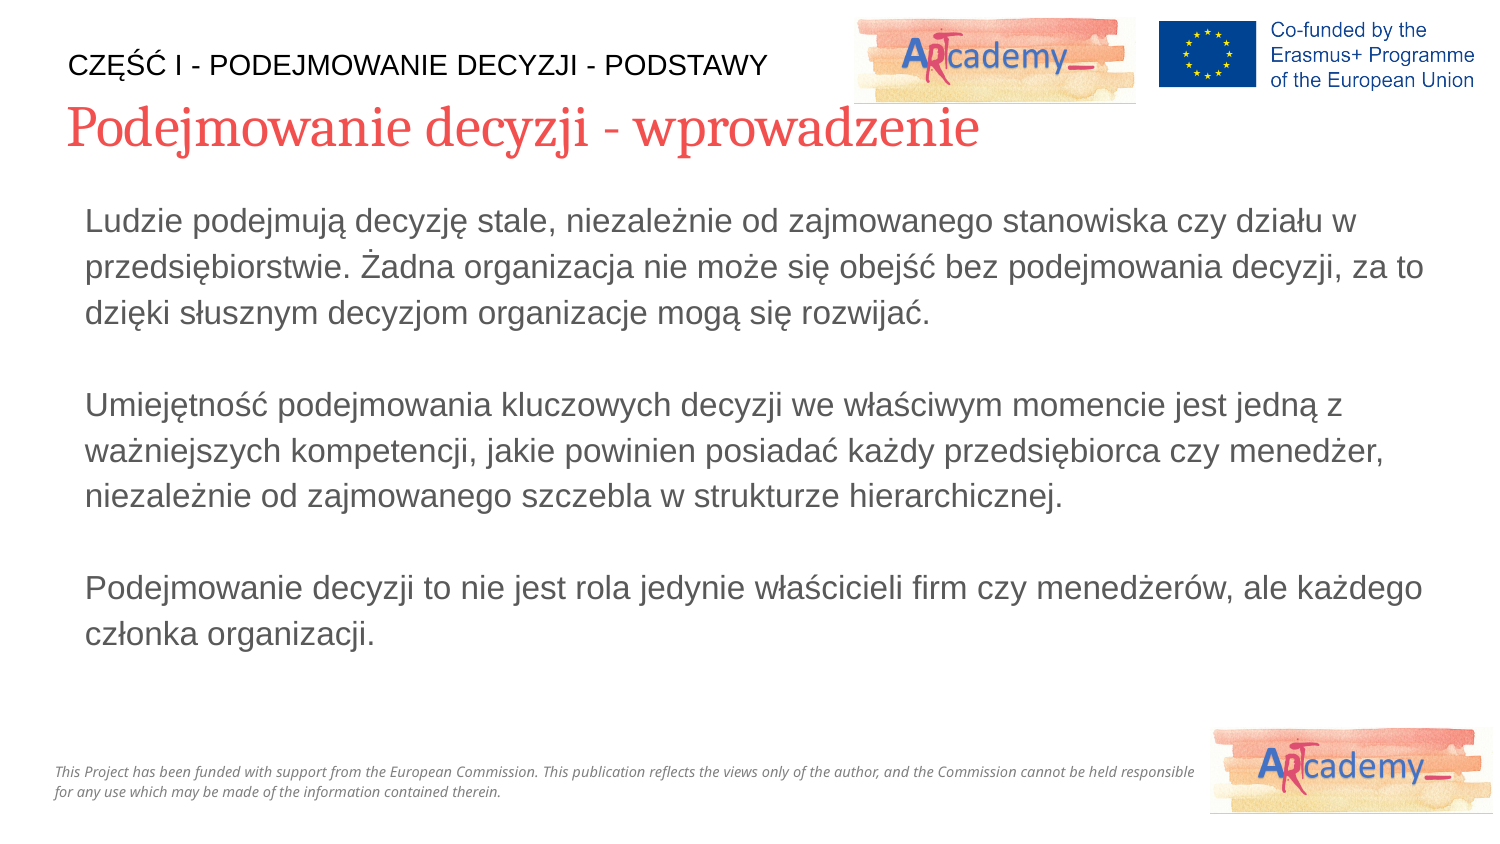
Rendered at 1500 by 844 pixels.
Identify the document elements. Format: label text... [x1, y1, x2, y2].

picture [854, 0, 1137, 134]
title Podejmowanie decyzji - wprowadzenie [51, 72, 1449, 167]
text_box CZĘŚĆ I - PODEJMOWANIE DECYZJI - PODSTAWY [53, 39, 816, 89]
text_box This Project has been funded with support from the European Commission. This publication reflects the views only of the author, and the Commission cannot be held responsible for any use which may be made of the information contained therein. [39, 754, 1205, 799]
picture [1210, 709, 1493, 844]
list Ludzie podejmują decyzję stale, niezależnie od zajmowanego stanowiska czy działu w przedsiębiorstwie. Żadna organizacja nie może się obejść bez podejmowania decyzji, za to dzięki słusznym decyzjom organizacje mogą się rozwijać. Umiejętność podejmowania kluczowych decyzji we właściwym momencie jest jedną z ważniejszych kompetencji, jakie powinien posiadać każdy przedsiębiorca czy menedżer, niezależnie od zajmowanego szczebla w strukturze hierarchicznej. Podejmowanie decyzji to nie jest rola jedynie właścicieli firm czy menedżerów, ale każdego członka organizacji. [51, 178, 1449, 739]
picture [1158, 21, 1474, 91]
